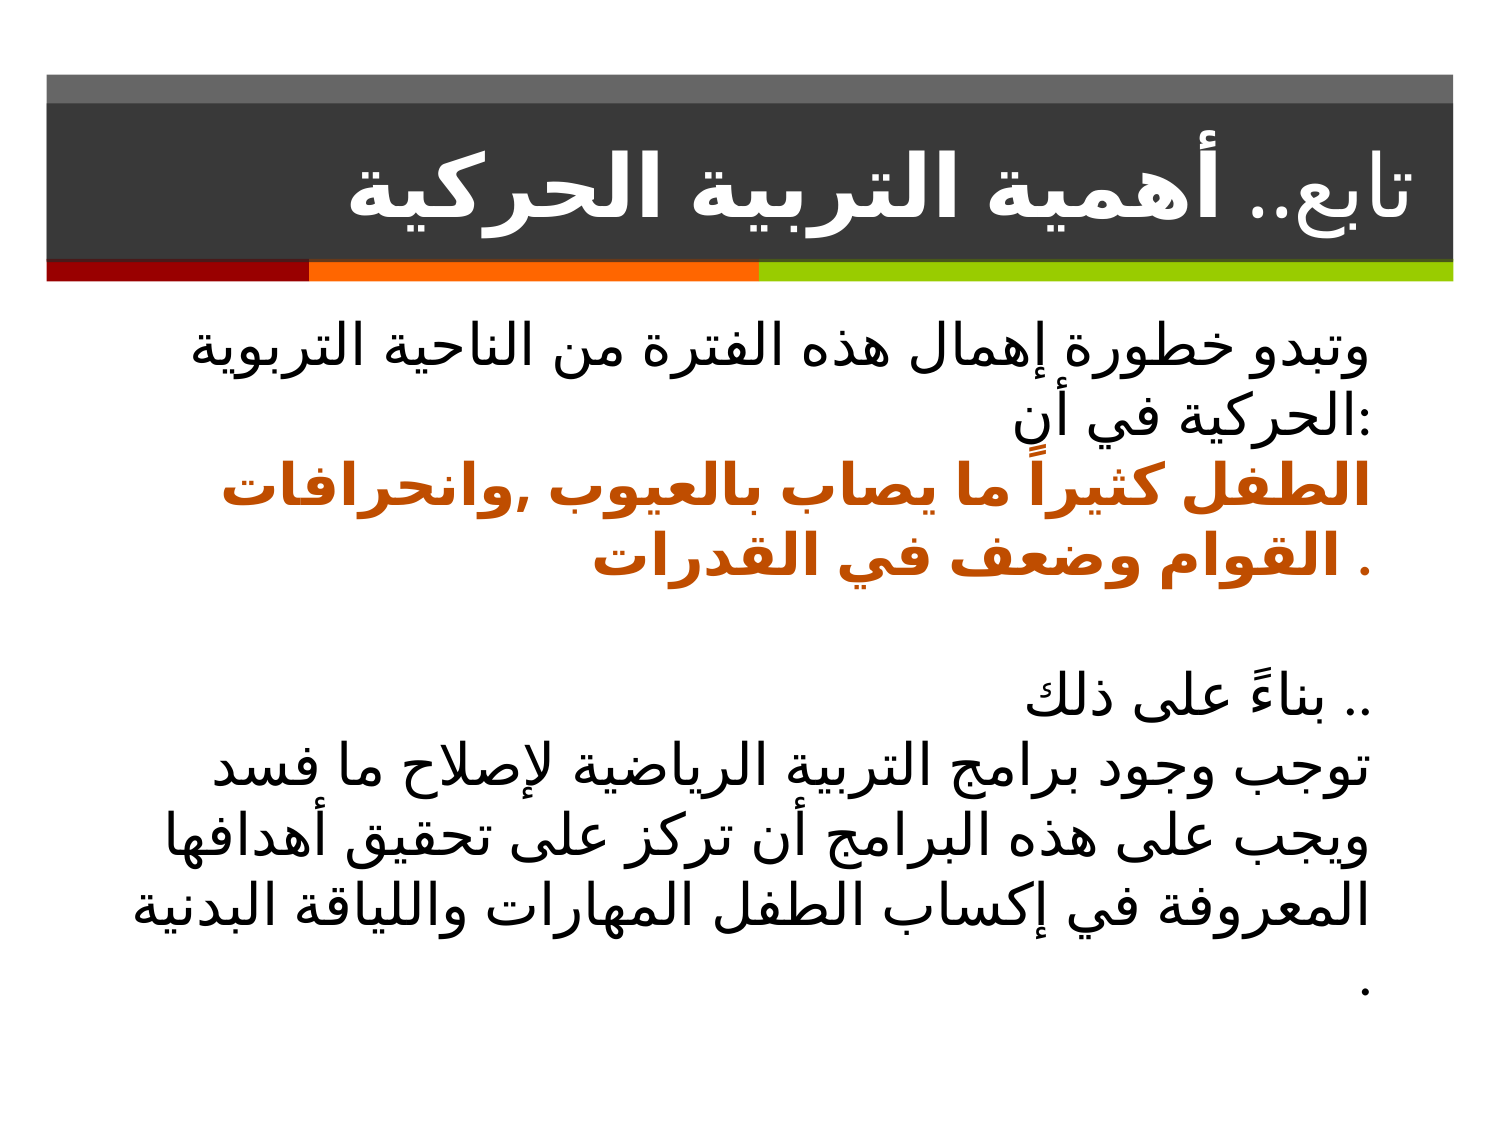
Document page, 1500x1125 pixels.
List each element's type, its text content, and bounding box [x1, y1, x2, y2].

title تابع.. أهمية التربية الحركية [46, 103, 1454, 263]
text_box وتبدو خطورة إهمال هذه الفترة من الناحية التربوية الحركية في أن: الطفل كثيراً ما يصاب بالعيوب ,وانحرافات القوام وضعف في القدرات . بناءً على ذلك .. توجب وجود برامج التربية الرياضية لإصلاح ما فسد ويجب على هذه البرامج أن تركز على تحقيق أهدافها المعروفة في إكساب الطفل المهارات واللياقة البدنية . [103, 300, 1388, 1015]
